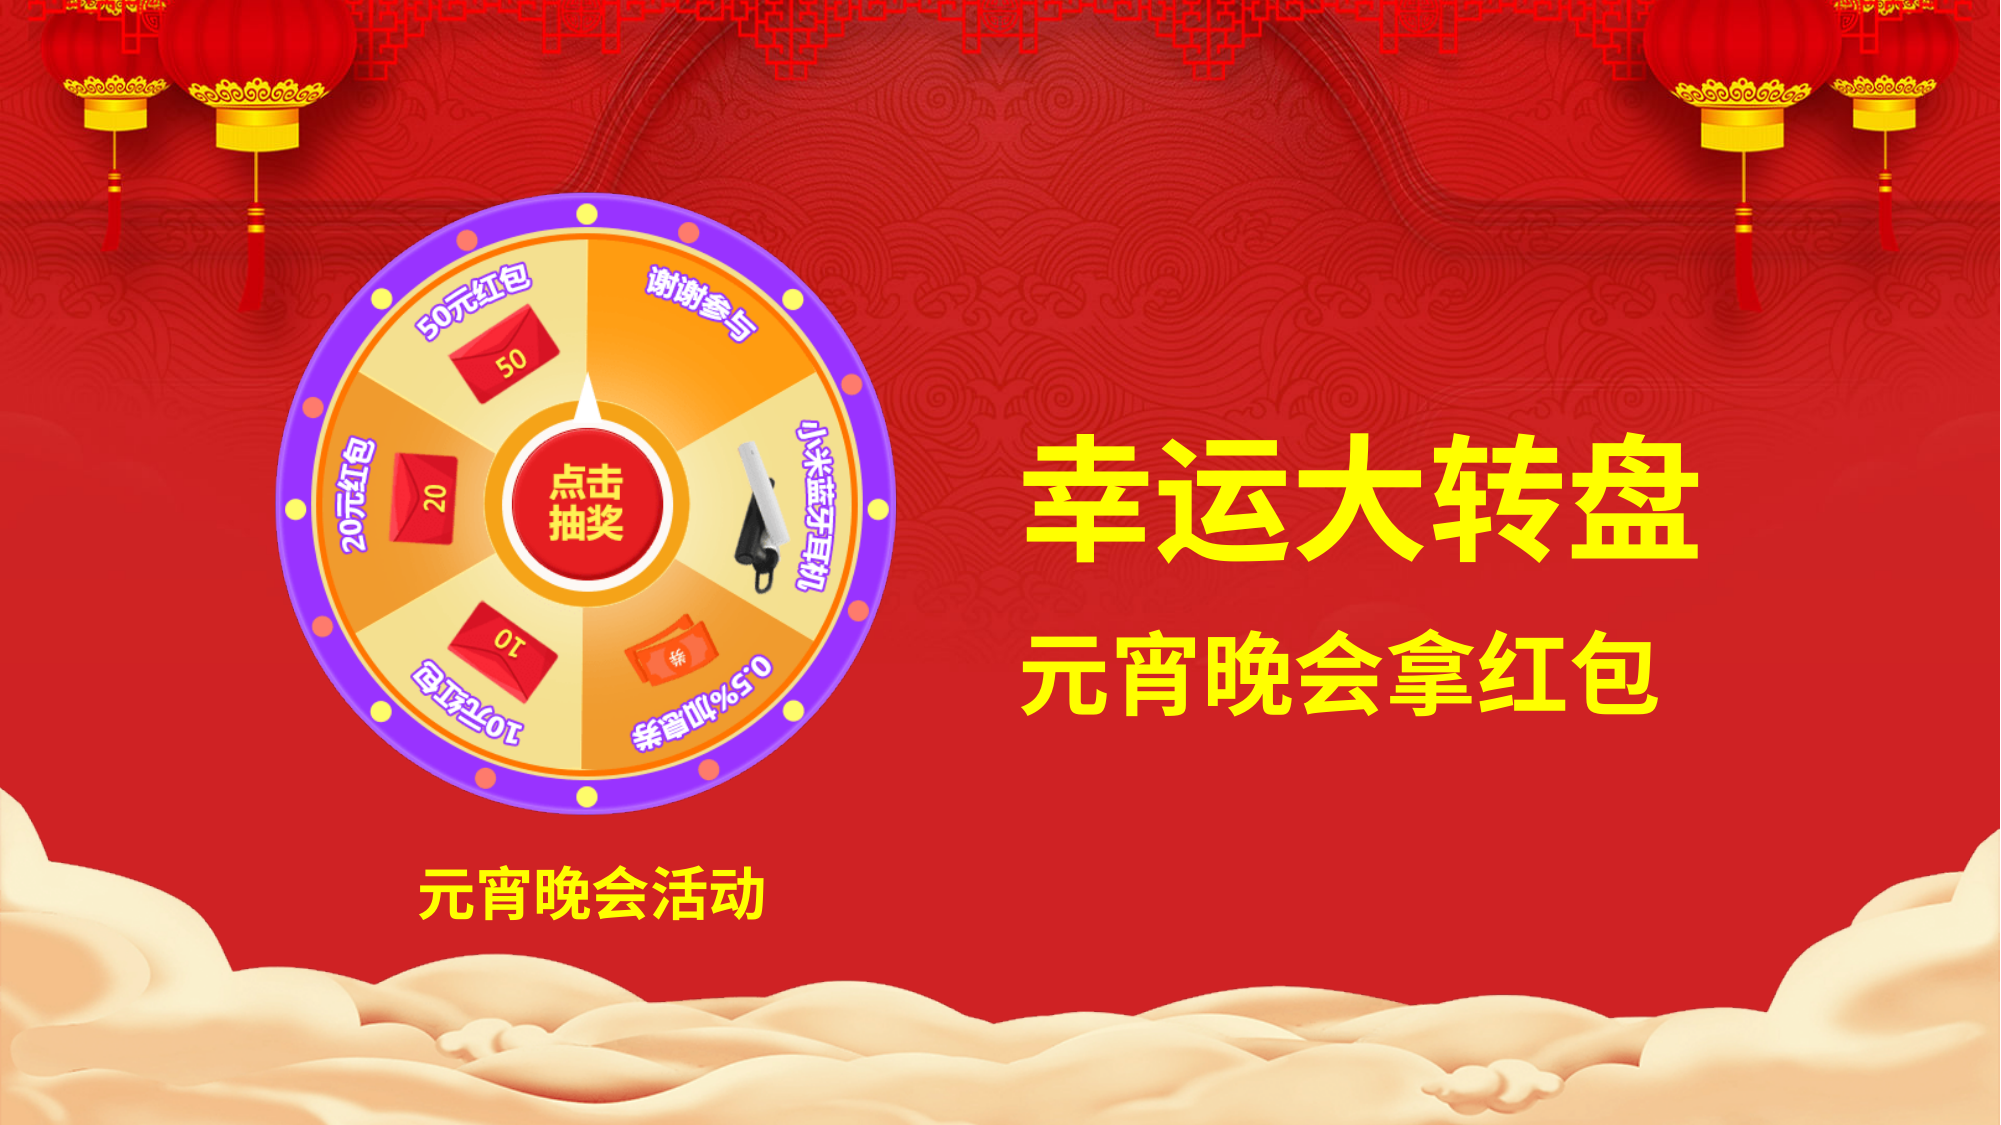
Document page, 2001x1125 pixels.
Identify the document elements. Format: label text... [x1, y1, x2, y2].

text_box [974, 405, 1735, 736]
picture [0, 0, 2000, 1125]
text_box 元宵晚会活动 [402, 851, 816, 935]
